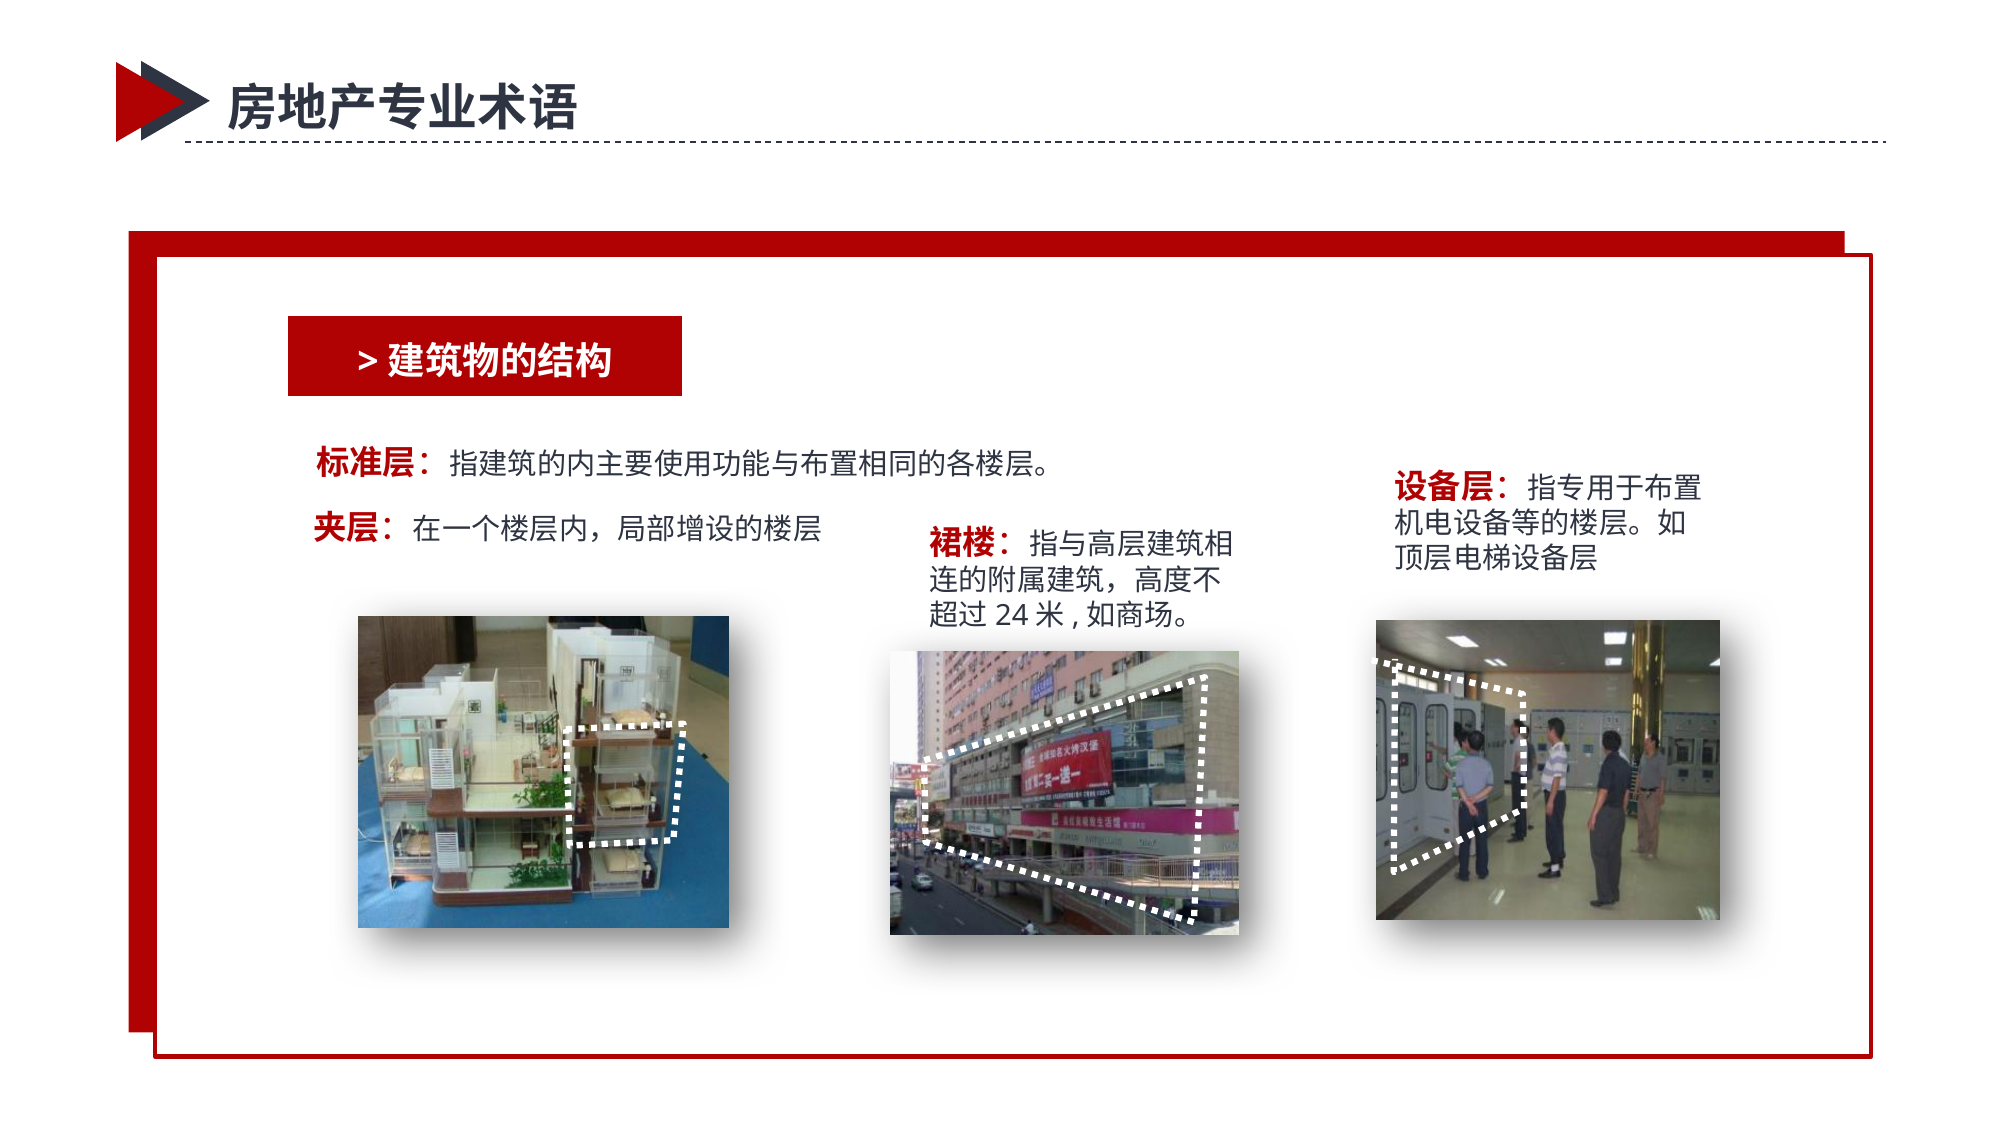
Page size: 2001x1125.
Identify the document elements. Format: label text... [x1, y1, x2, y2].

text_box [128, 230, 1872, 1057]
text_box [358, 616, 729, 928]
text_box 房地产专业术语 [199, 68, 607, 157]
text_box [1371, 619, 1720, 920]
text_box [889, 651, 1239, 935]
